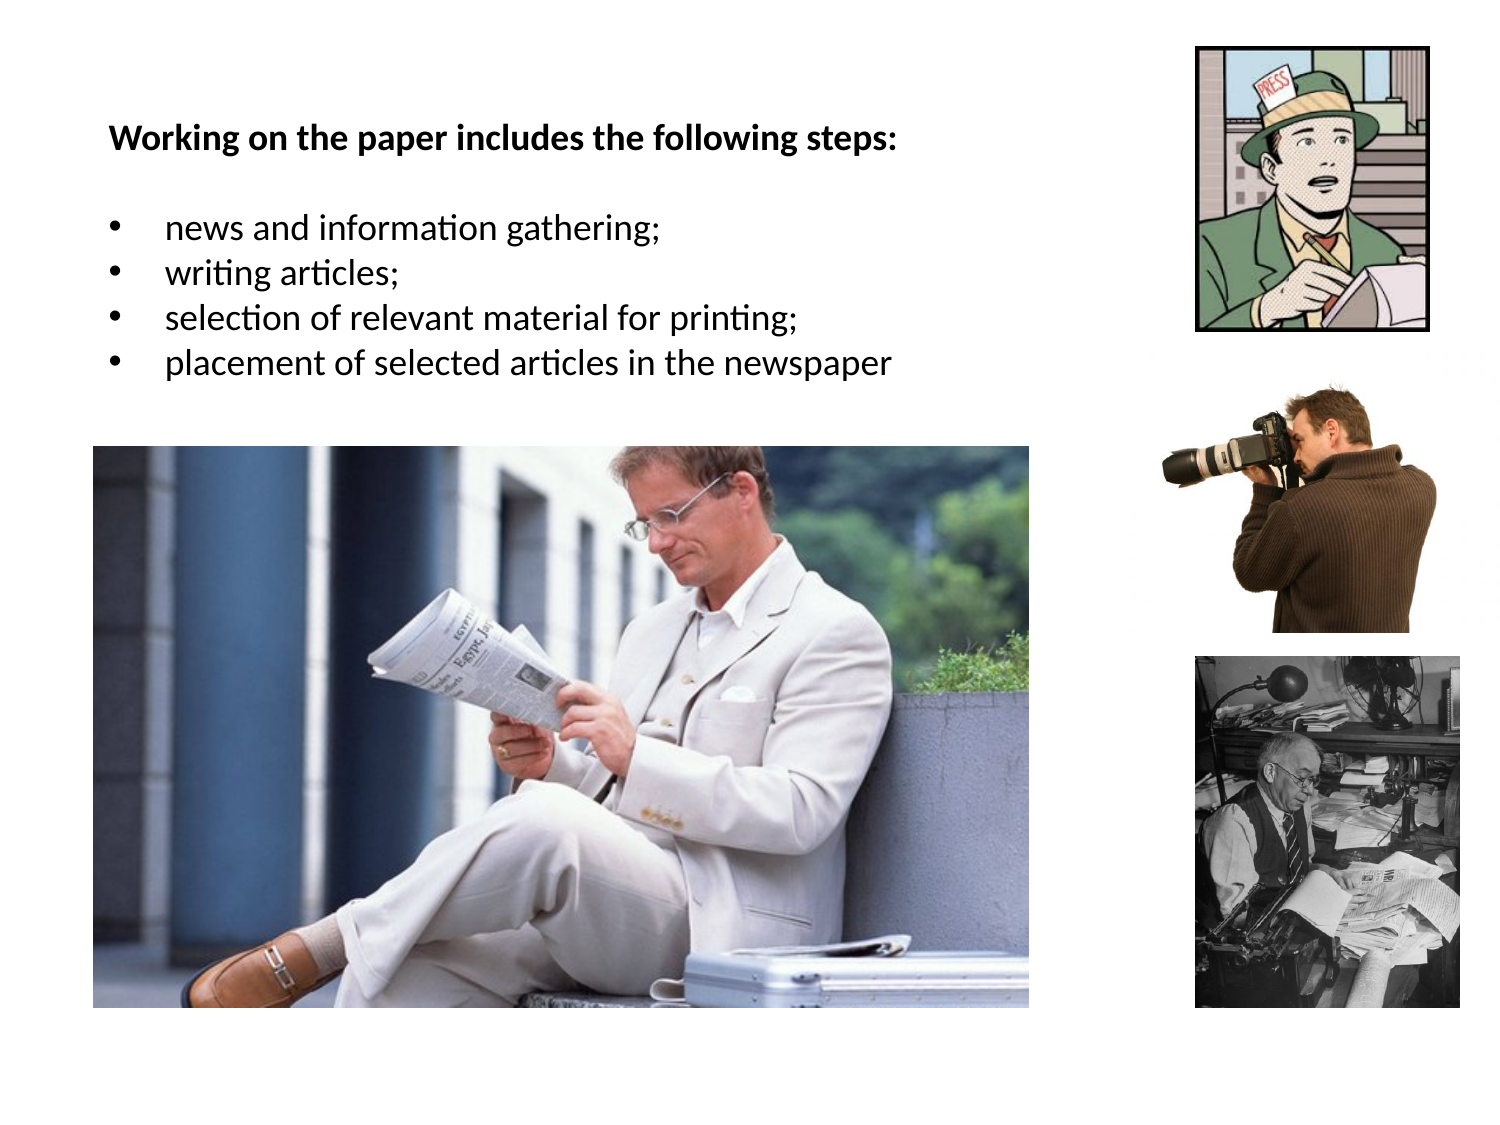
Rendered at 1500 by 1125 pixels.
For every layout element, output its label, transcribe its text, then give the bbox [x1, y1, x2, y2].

picture [1124, 351, 1500, 633]
picture [1195, 46, 1430, 333]
text_box Working on the paper includes the following steps: news and information gathering; writing articles; selection of relevant material for printing; placement of selected articles in the newspaper [93, 105, 973, 436]
picture [93, 446, 1029, 1009]
picture [1195, 656, 1460, 1009]
